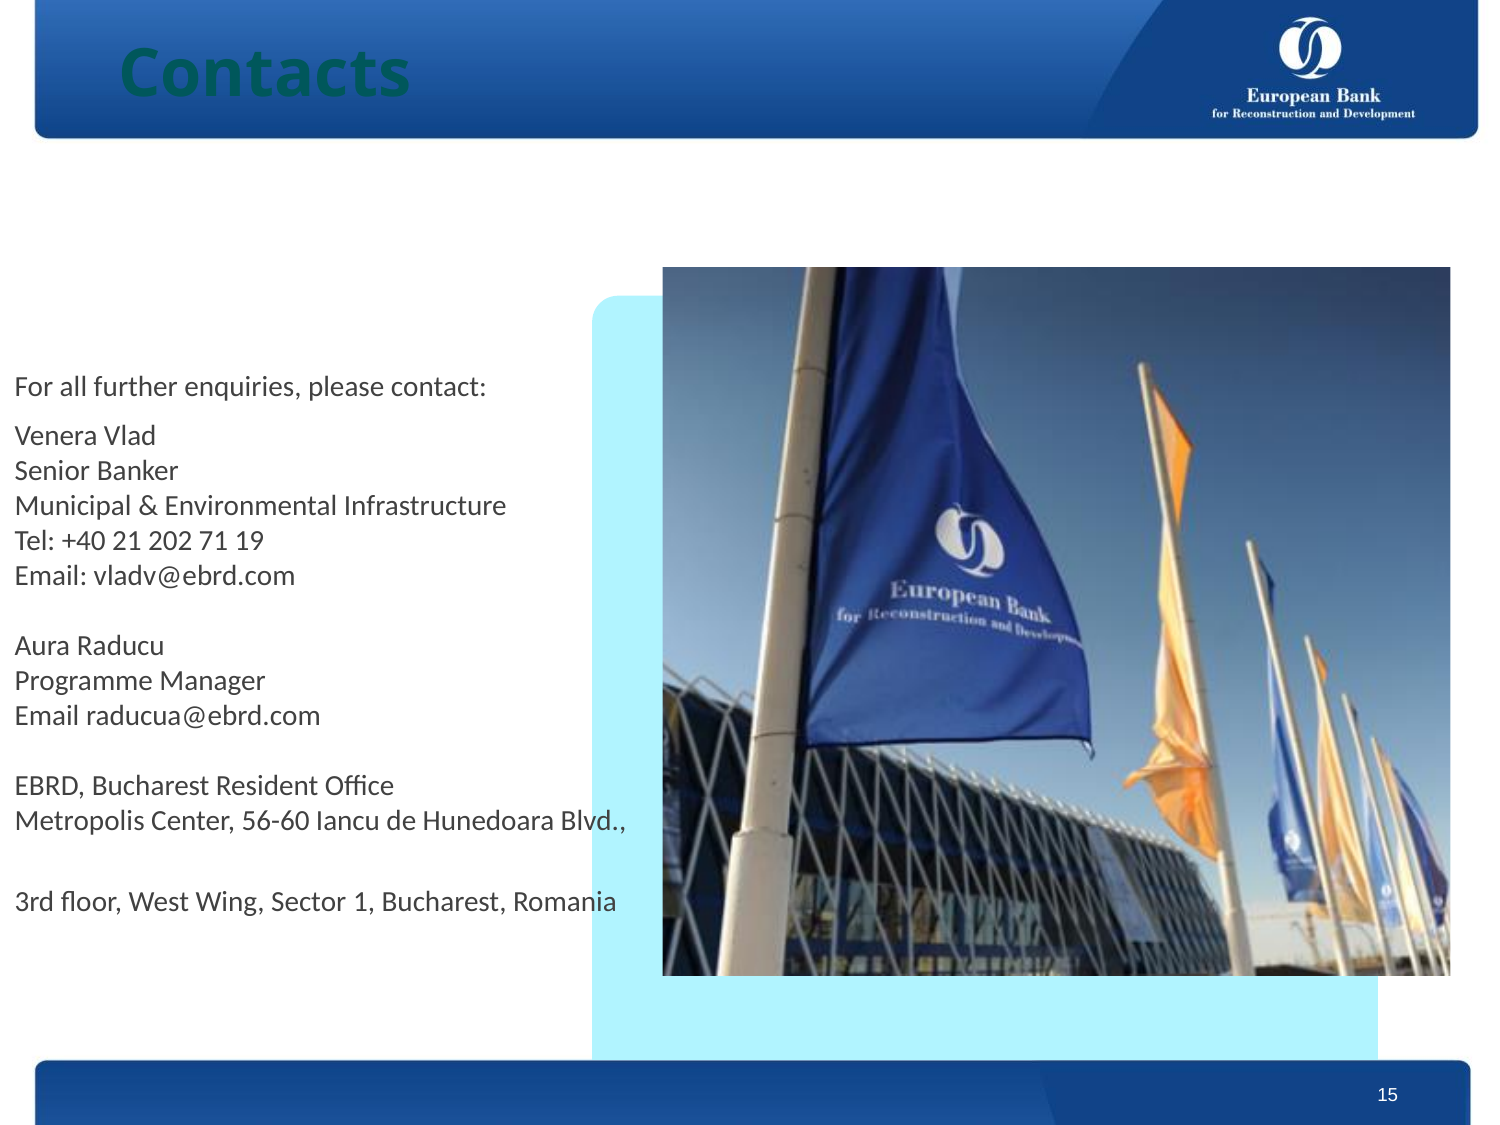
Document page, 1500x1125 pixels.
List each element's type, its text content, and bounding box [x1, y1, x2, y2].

slide_number 15 [1358, 1062, 1418, 1125]
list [662, 267, 1451, 976]
list For all further enquiries, please contact: Venera Vlad Senior Banker Municipal & Environmental Infrastructure Tel: +40 21 202 71 19 Email: vladv@ebrd.com Aura Raducu Programme Manager Email raducua@ebrd.com EBRD, Bucharest Resident Office Metropolis Center, 56-60 Iancu de Hunedoara Blvd., 3rd floor, West Wing, Sector 1, Bucharest, Romania [14, 335, 728, 1014]
picture [0, 0, 1500, 1125]
title Contacts [118, 0, 1158, 140]
